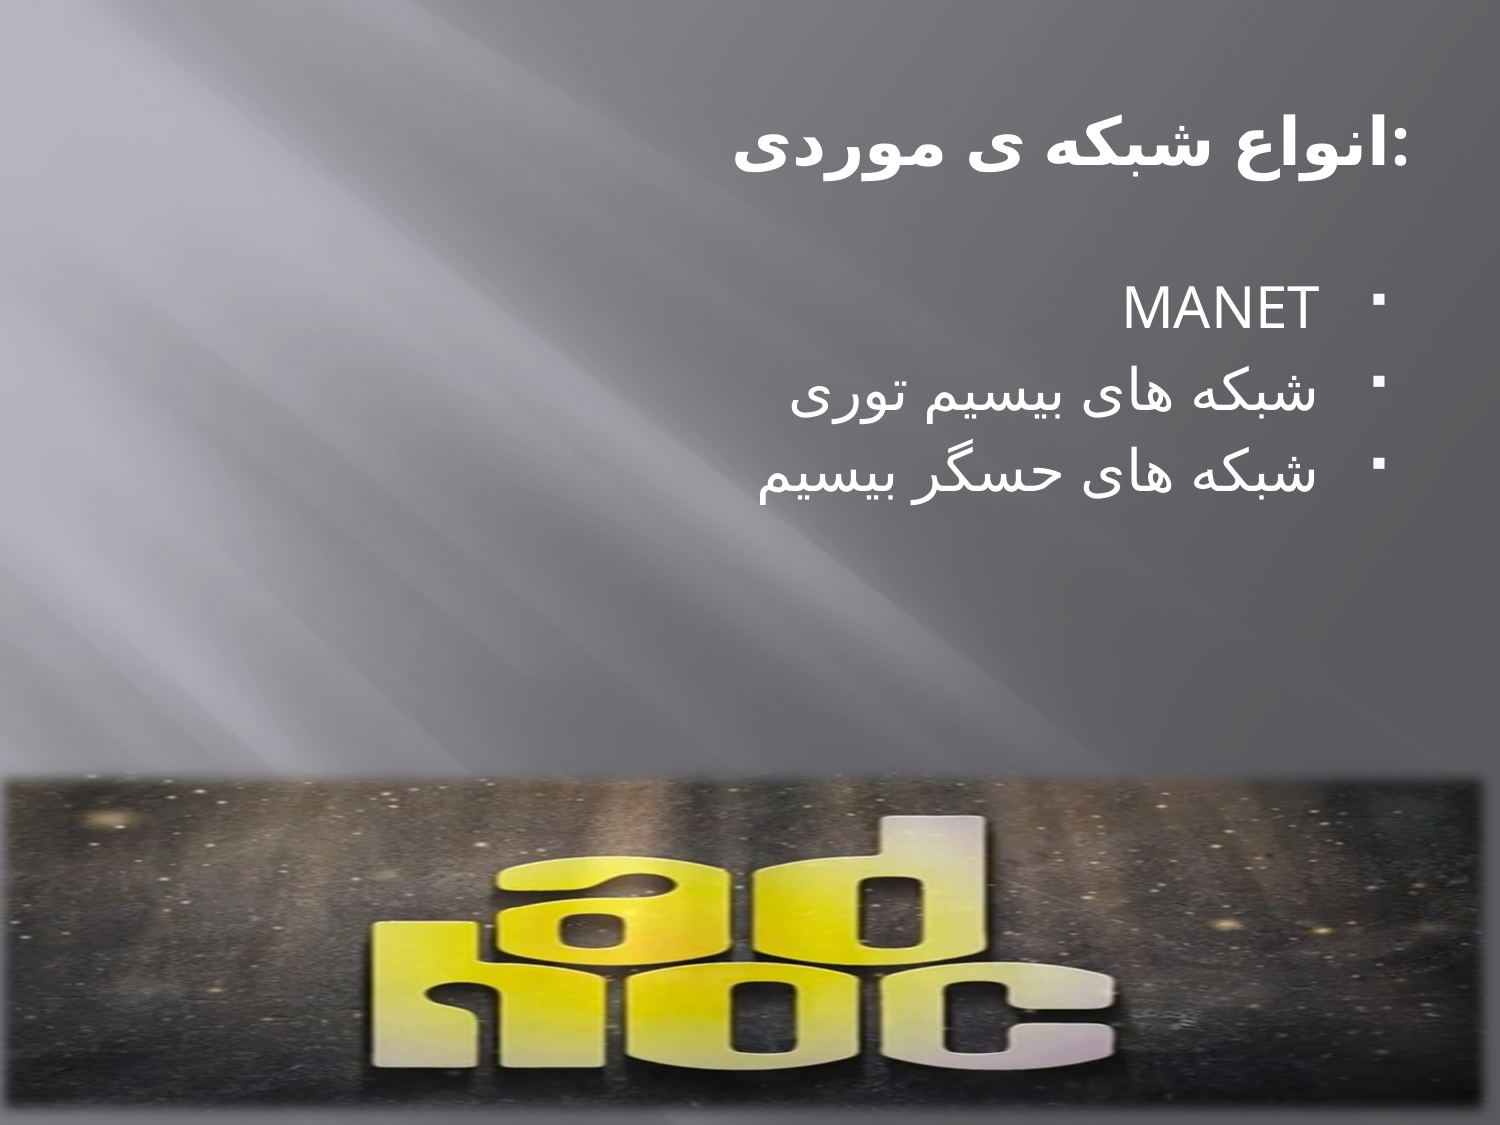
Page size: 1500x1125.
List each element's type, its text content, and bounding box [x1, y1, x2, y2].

title انواع شبکه ی موردی: [75, 45, 1425, 233]
list MANET شبکه های بیسیم توری شبکه های حسگر بیسیم [75, 262, 1425, 762]
picture [0, 762, 1500, 1125]
